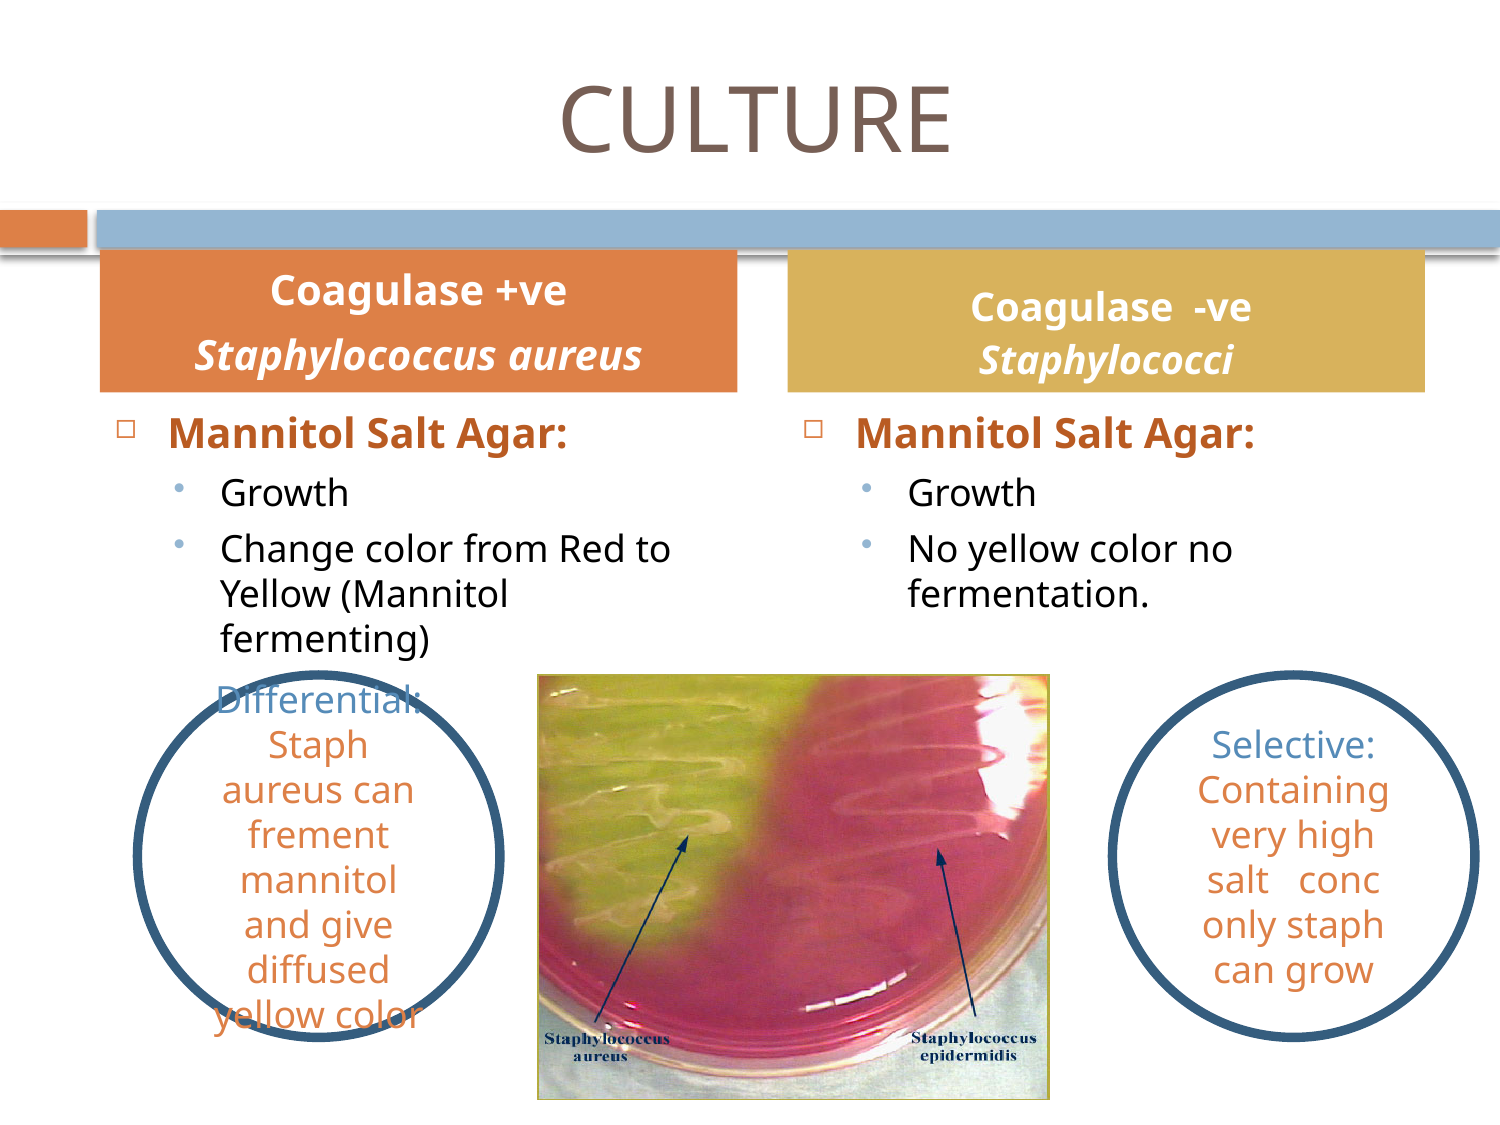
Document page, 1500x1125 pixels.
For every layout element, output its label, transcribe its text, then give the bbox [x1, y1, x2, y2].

title CULTURE [87, 44, 1425, 188]
list Coagulase +ve Staphylococcus aureus [99, 249, 738, 393]
list Mannitol Salt Agar: Growth Change color from Red to Yellow (Mannitol fermenting) [99, 399, 738, 988]
text_box Differential: Staph aureus can frement mannitol and give diffused yellow color [135, 673, 502, 1039]
text_box Selective: Containing very high salt conc only staph can grow [1110, 673, 1477, 1039]
list Coagulase -ve Staphylococci [787, 249, 1425, 393]
picture [537, 674, 1051, 1101]
list Mannitol Salt Agar: Growth No yellow color no fermentation. [787, 399, 1425, 988]
